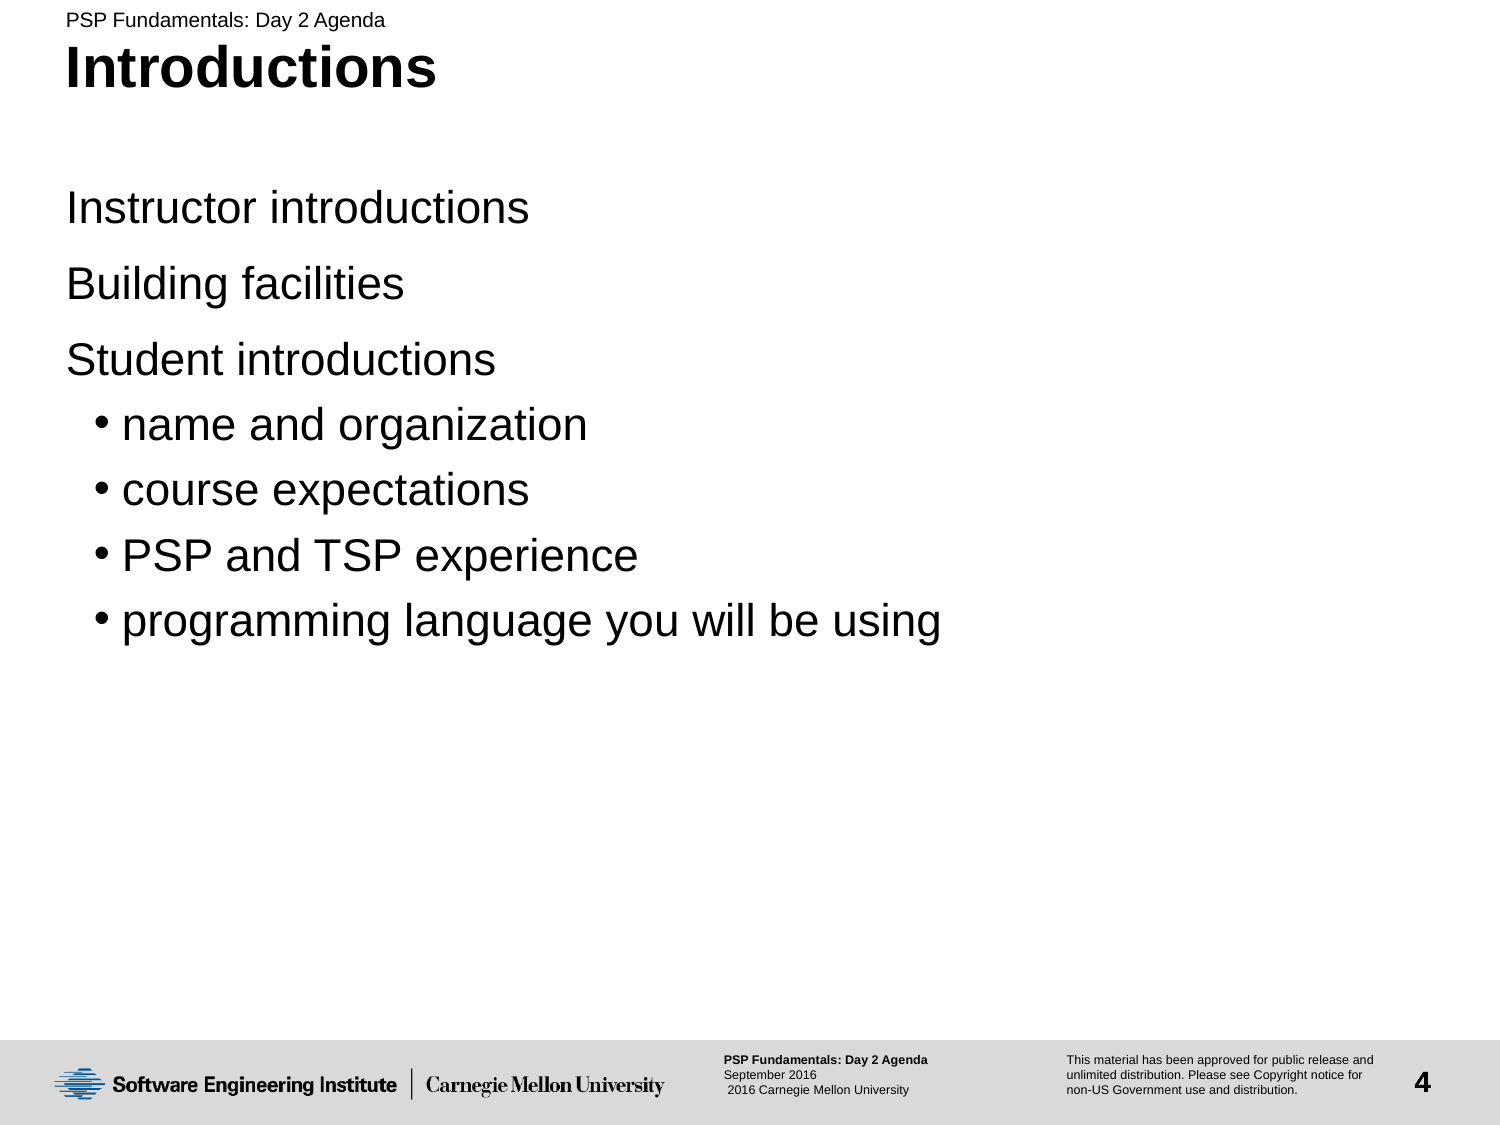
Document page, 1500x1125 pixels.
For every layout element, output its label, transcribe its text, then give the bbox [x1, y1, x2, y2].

picture [46, 1061, 673, 1104]
list Instructor introductions Building facilities Student introductions name and organization course expectations PSP and TSP experience programming language you will be using [65, 177, 1431, 1000]
title Introductions [65, 37, 1430, 148]
